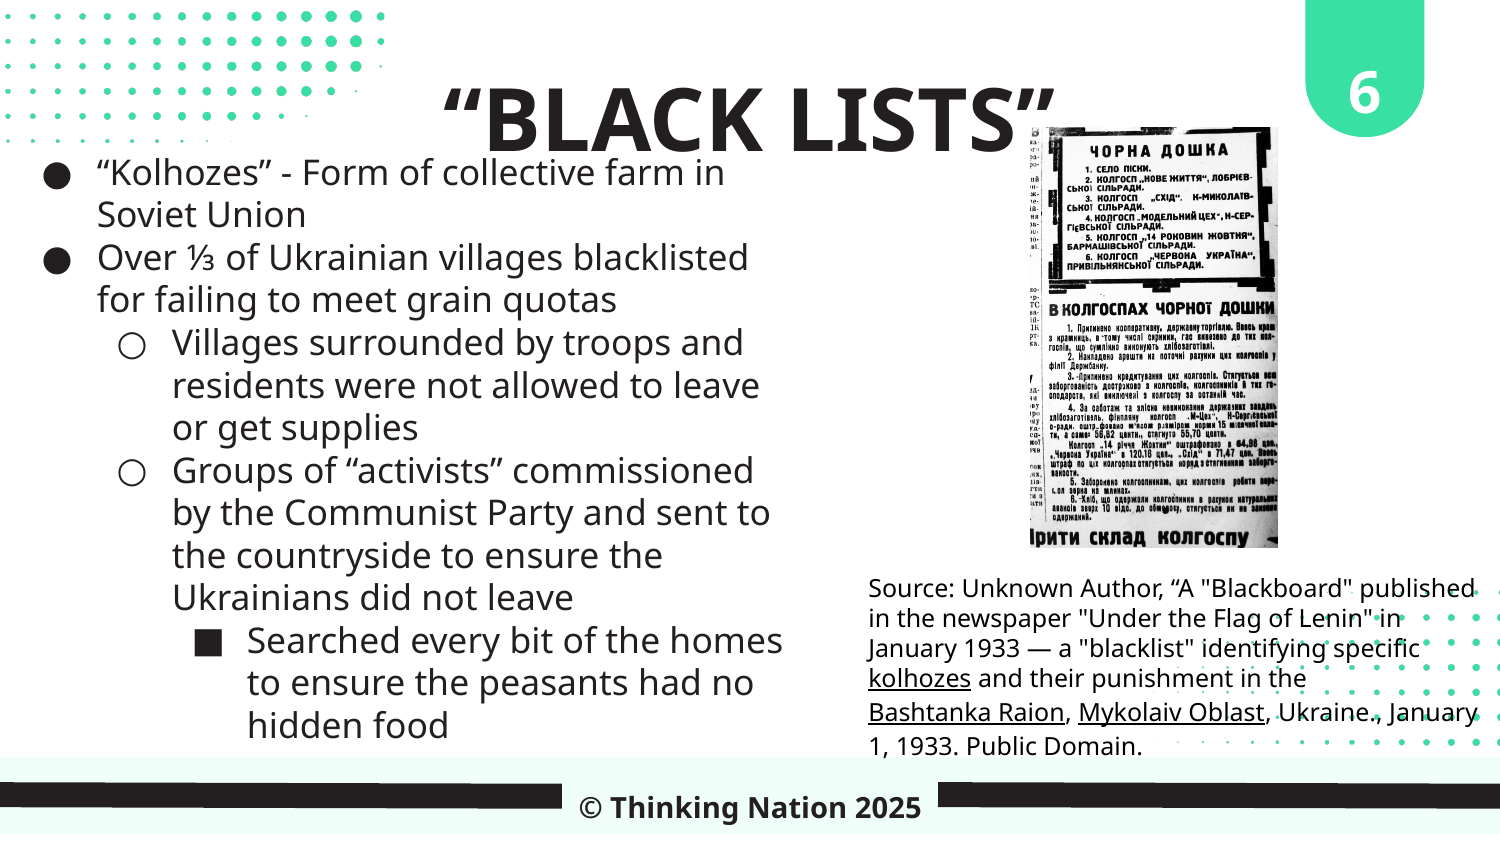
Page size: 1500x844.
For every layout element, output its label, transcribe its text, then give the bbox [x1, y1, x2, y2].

text_box “Kolhozes” - Form of collective farm in Soviet Union Over ⅓ of Ukrainian villages blacklisted for failing to meet grain quotas Villages surrounded by troops and residents were not allowed to leave or get supplies Groups of “activists” commissioned by the Communist Party and sent to the countryside to ensure the Ukrainians did not leave Searched every bit of the homes to ensure the peasants had no hidden food [21, 150, 792, 746]
text_box “BLACK LISTS” [209, 21, 1291, 169]
text_box Source: Unknown Author, “A "Blackboard" published in the newspaper "Under the Flag of Lenin" in January 1933 — a "blacklist" identifying specific kolhozes and their punishment in the Bashtanka Raion, Mykolaiv Oblast, Ukraine., January 1, 1933. Public Domain. [853, 557, 1500, 615]
text_box [1128, 615, 1500, 755]
picture [1030, 127, 1278, 549]
text_box [0, 0, 385, 144]
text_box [1300, 0, 1430, 138]
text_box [0, 756, 1500, 835]
